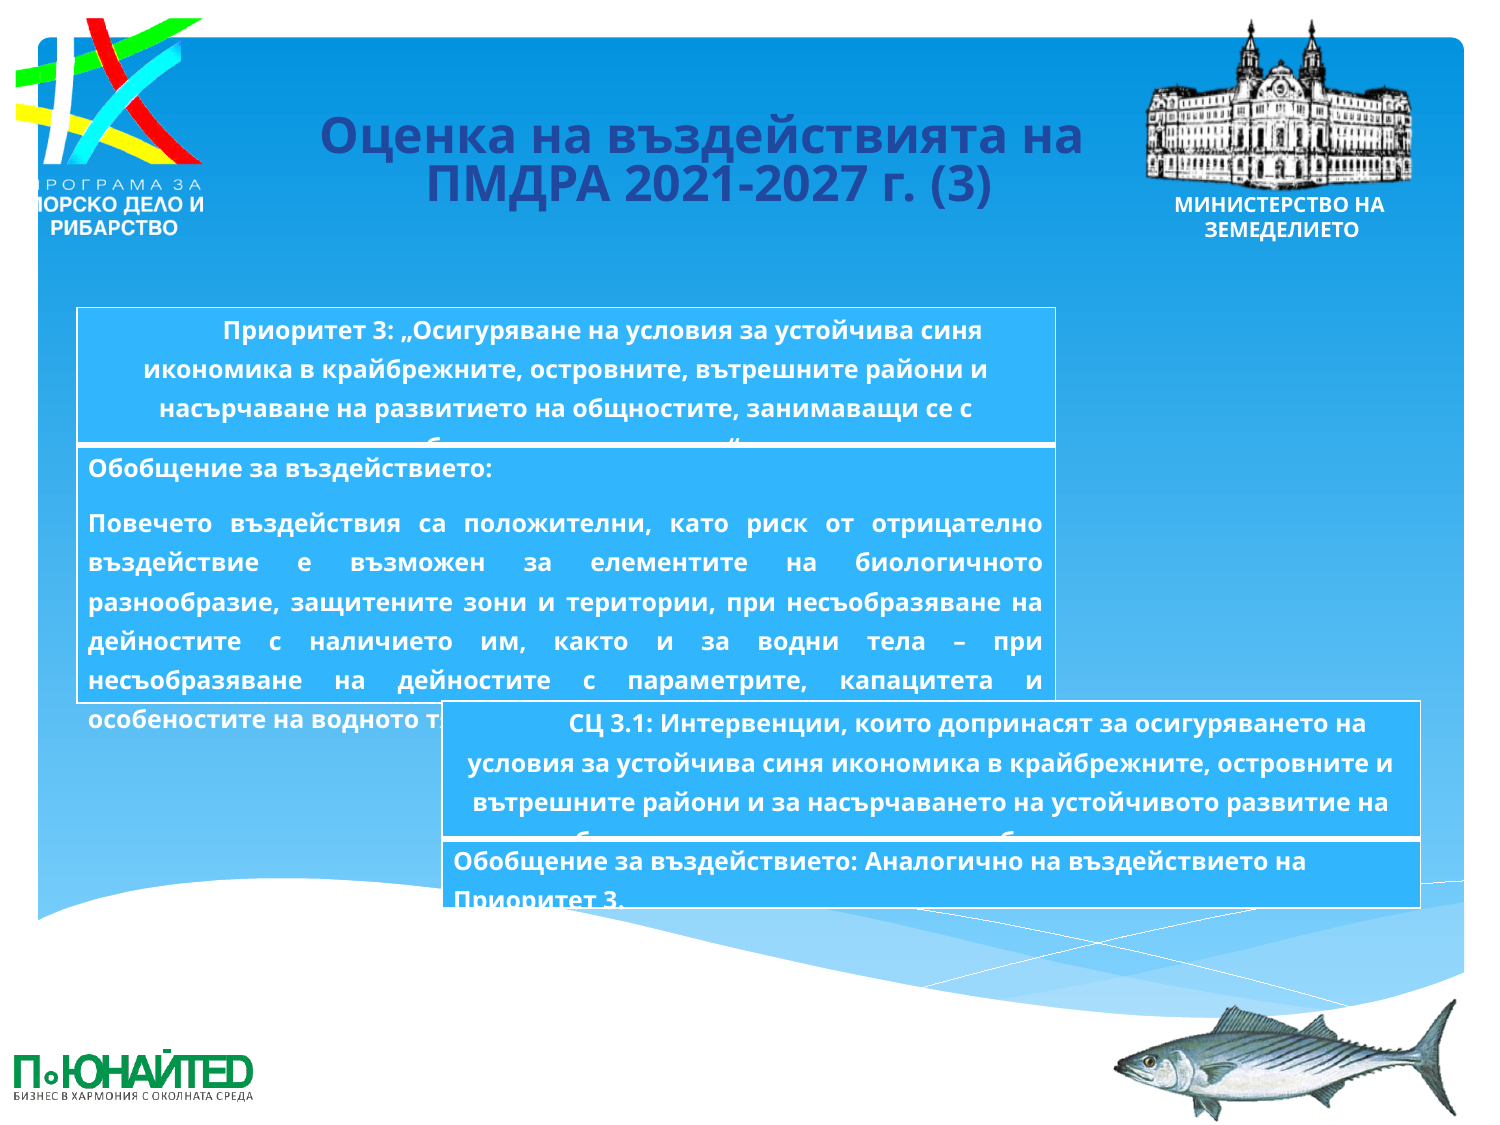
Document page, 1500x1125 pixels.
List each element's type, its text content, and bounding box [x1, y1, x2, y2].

text_box Оценка на въздействията на ПМДРА 2021-2027 г. (3) [220, 108, 1082, 219]
table_header СЦ 3.1: Интервенции, които допринасят за осигуряването на условия за устойчива синя икономика в крайбрежните, островните и вътрешните райони и за насърчаването на устойчивото развитие на общностите, занимаващи се с рибарство и аквакултури [443, 702, 1420, 836]
table_cell Обобщение за въздействието: Повечето въздействия са положителни, като риск от отрицателно въздействие е възможен за елементите на биологичното разнообразие, защитените зони и територии, при несъобразяване на дейностите с наличието им, както и за водни тела – при несъобразяване на дейностите с параметрите, капацитета и особеностите на водното тяло. [78, 448, 1055, 702]
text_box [1088, 13, 1476, 250]
subtitle [0, 0, 1270, 108]
picture [1110, 994, 1462, 1125]
table_cell Обобщение за въздействието: Аналогично на въздействието на Приоритет 3. [443, 842, 1420, 907]
table_header Приоритет 3: „Осигуряване на условия за устойчива синя икономика в крайбрежните, островните, вътрешните райони и насърчаване на развитието на общностите, занимаващи се с рибарство и аквакултури“ [78, 308, 1055, 442]
picture [0, 8, 215, 241]
subtitle [0, 219, 1270, 703]
picture [13, 1049, 253, 1102]
